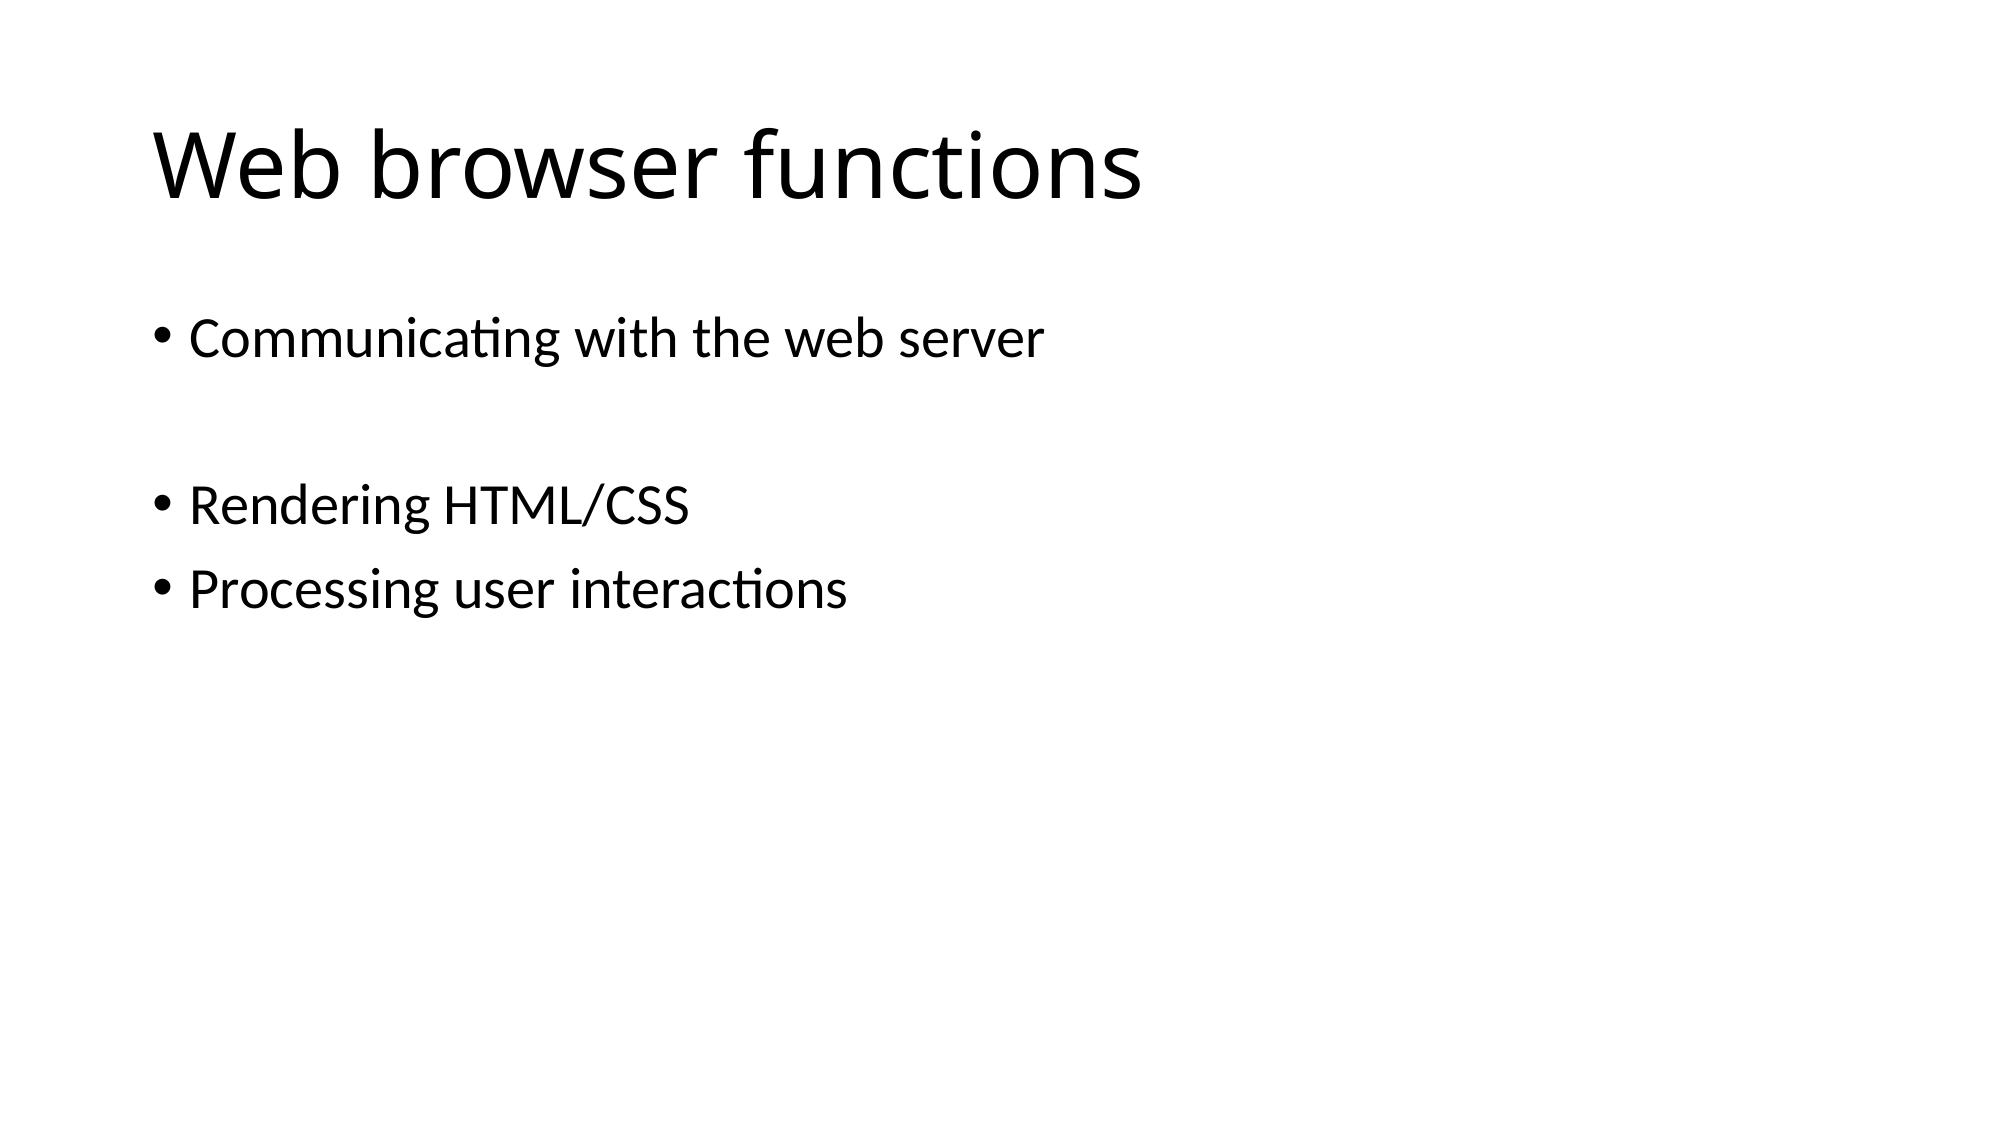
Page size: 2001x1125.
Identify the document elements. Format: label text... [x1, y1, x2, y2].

title Web browser functions [137, 59, 1863, 278]
list Communicating with the web server Rendering HTML/CSS Processing user interactions [137, 299, 1863, 1014]
